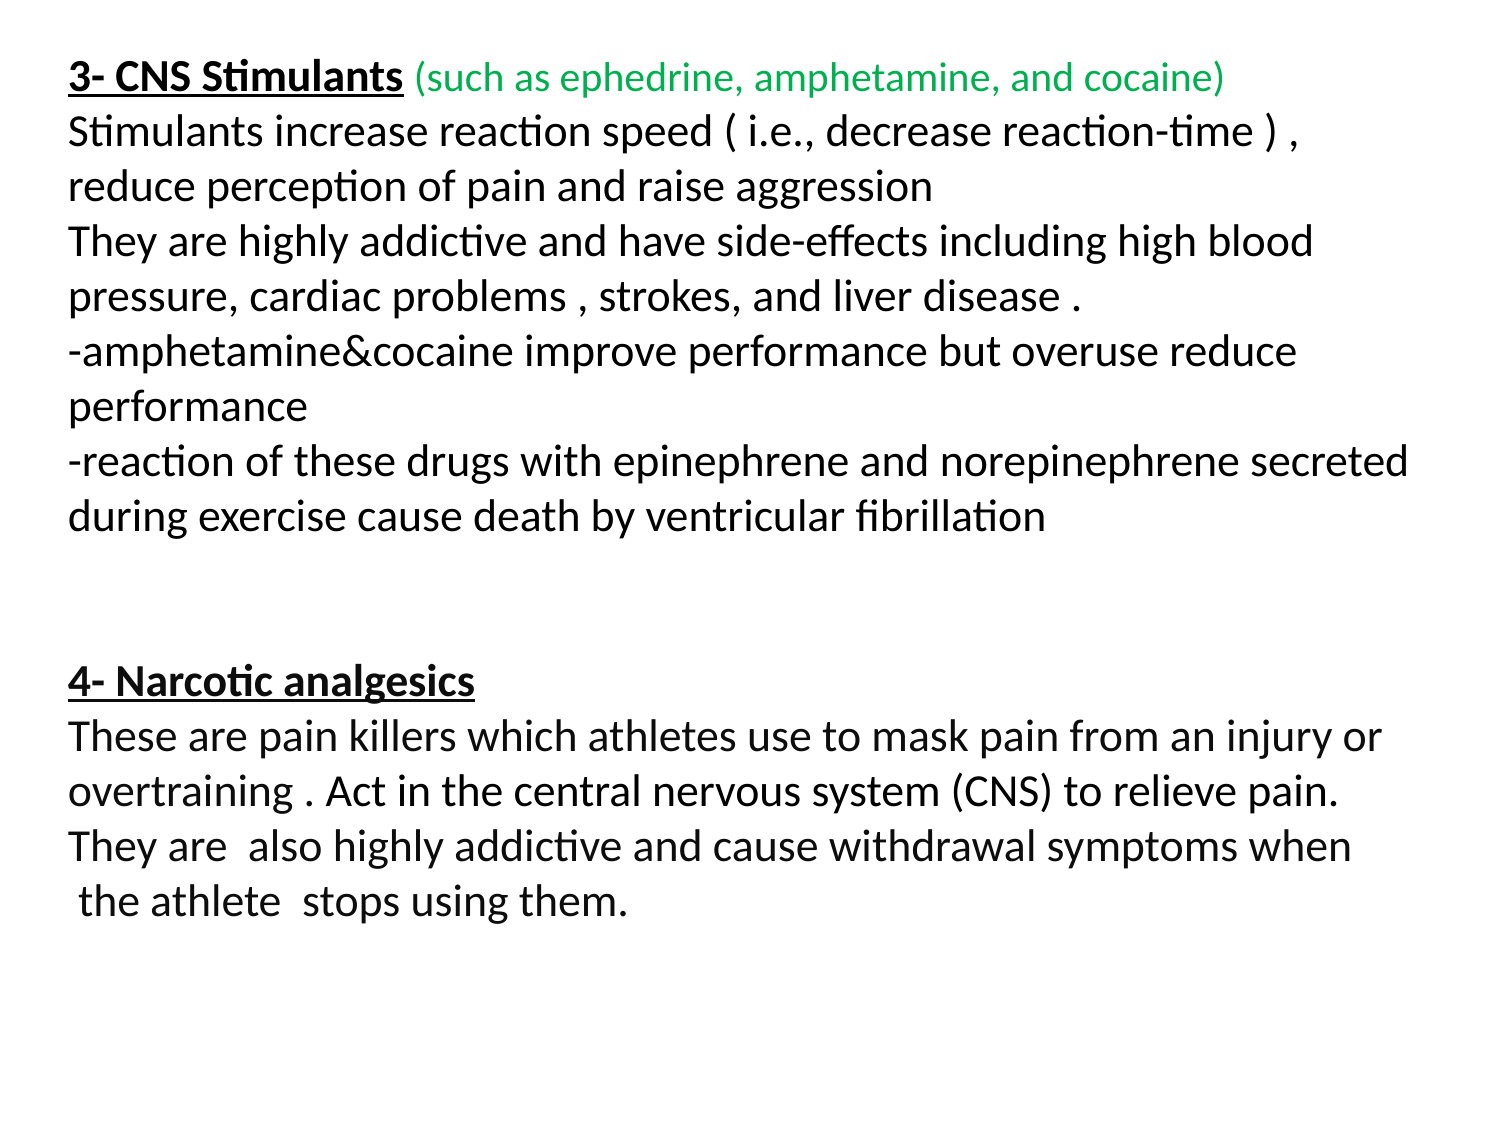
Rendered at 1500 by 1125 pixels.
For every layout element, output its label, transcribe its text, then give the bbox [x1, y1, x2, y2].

text_box 3- CNS Stimulants (such as ephedrine, amphetamine, and cocaine) Stimulants increase reaction speed ( i.e., decrease reaction-time ) , reduce perception of pain and raise aggression They are highly addictive and have side-effects including high blood pressure, cardiac problems , strokes, and liver disease . -amphetamine&cocaine improve performance but overuse reduce performance -reaction of these drugs with epinephrene and norepinephrene secreted during exercise cause death by ventricular fibrillation 4- Narcotic analgesics These are pain killers which athletes use to mask pain from an injury or overtraining . Act in the central nervous system (CNS) to relieve pain. They are also highly addictive and cause withdrawal symptoms when the athlete stops using them. [53, 0, 1450, 988]
